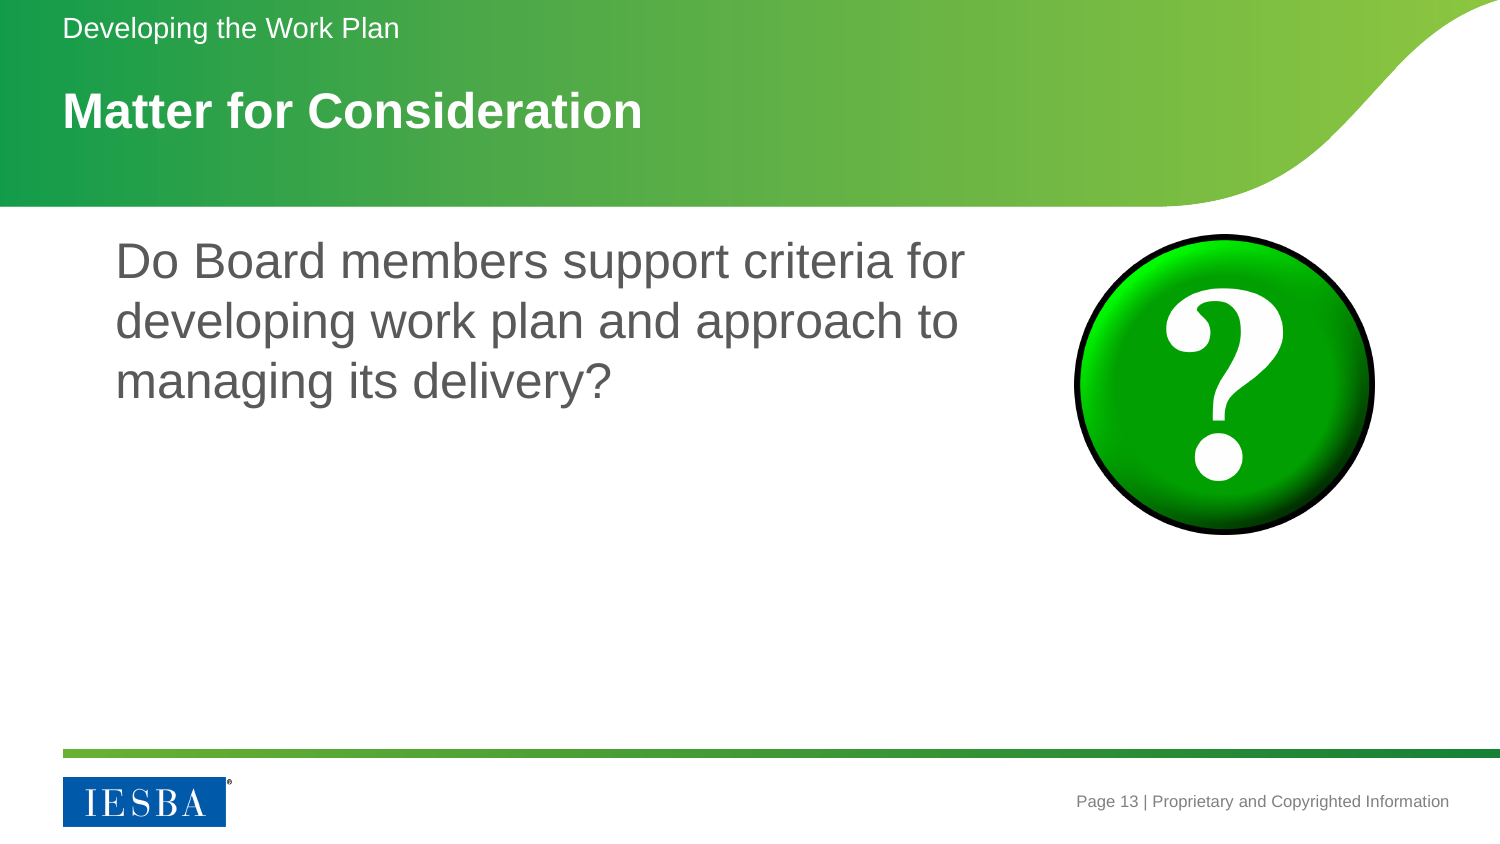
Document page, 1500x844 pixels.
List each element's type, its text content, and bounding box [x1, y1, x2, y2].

list Do Board members support criteria for developing work plan and approach to managing its delivery? [62, 220, 1050, 747]
subtitle Developing the Work Plan [62, 9, 688, 47]
picture [63, 777, 232, 827]
picture [0, 0, 1500, 207]
picture [1074, 234, 1376, 535]
title Matter for Consideration [62, 75, 1300, 142]
